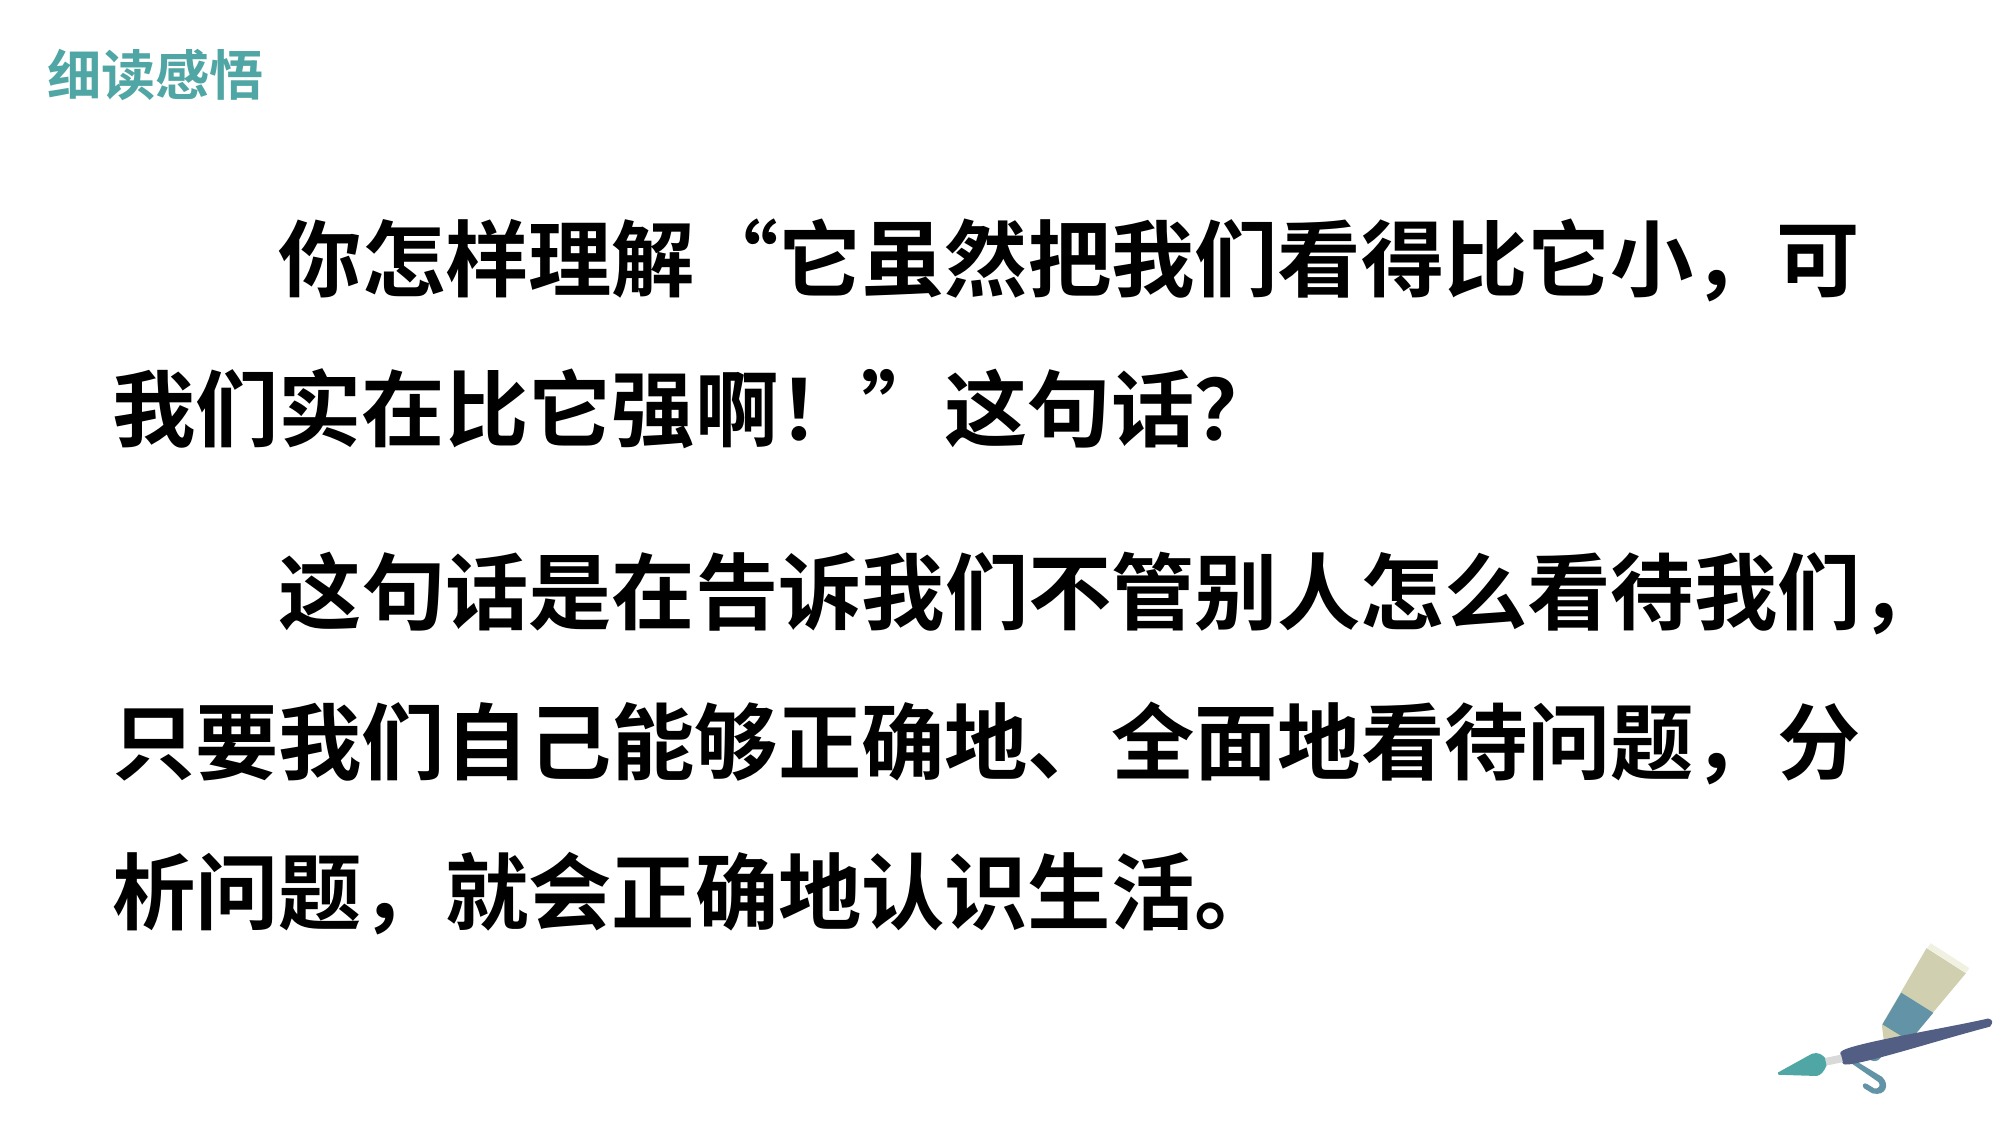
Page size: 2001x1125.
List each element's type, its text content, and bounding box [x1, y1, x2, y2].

text_box 你怎样理解“它虽然把我们看得比它小，可我们实在比它强啊！”这句话？ [97, 149, 1903, 465]
text_box 细读感悟 [32, 33, 347, 114]
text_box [1811, 945, 1974, 1125]
text_box 这句话是在告诉我们不管别人怎么看待我们，只要我们自己能够正确地、全面地看待问题，分析问题，就会正确地认识生活。 [97, 482, 1903, 948]
